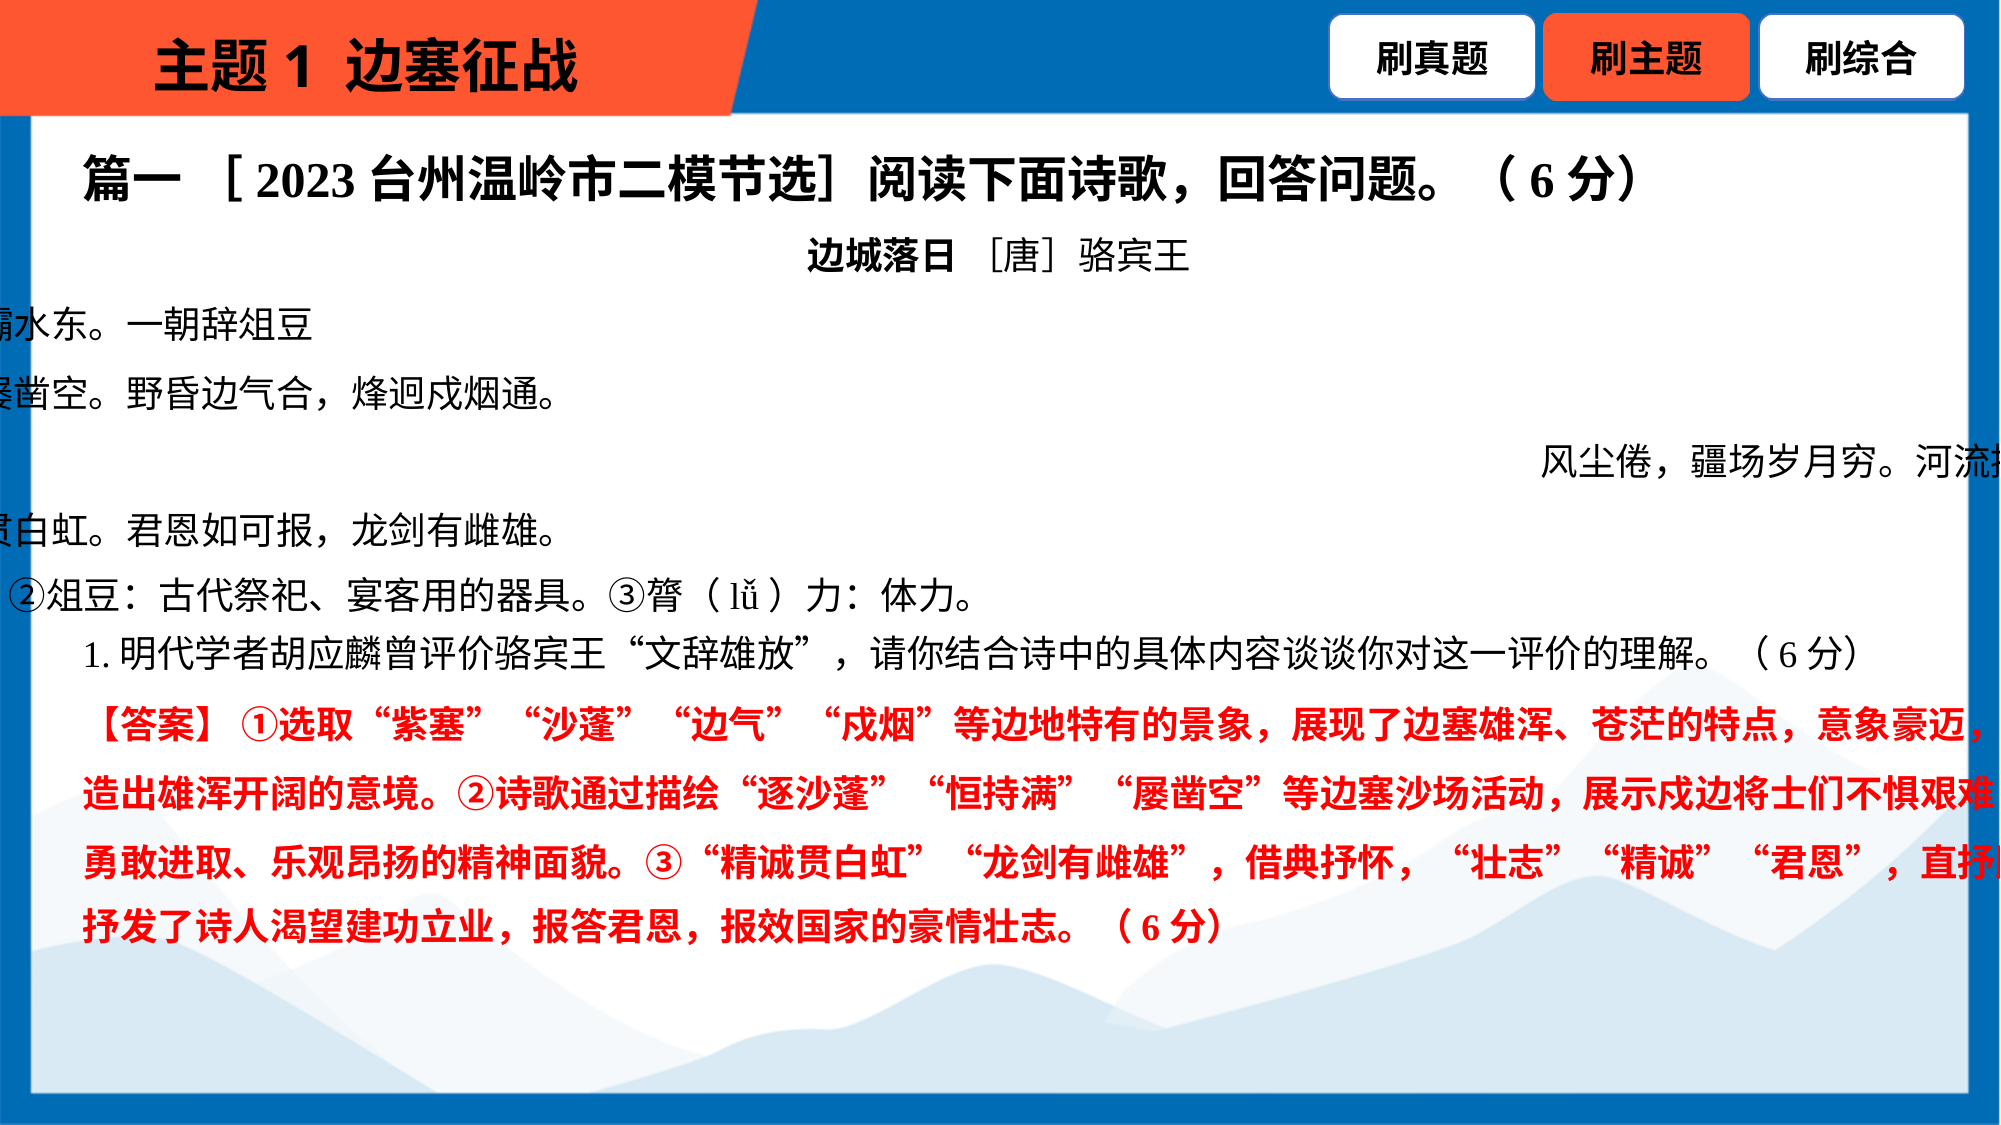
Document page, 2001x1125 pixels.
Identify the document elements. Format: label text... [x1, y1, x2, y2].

picture [0, 0, 2000, 1125]
text_box 1.明代学者胡应麟曾评价骆宾王“文辞雄放”，请你结合诗中的具体内容谈谈你对这一评价的理解。（6分） [82, 610, 1917, 669]
text_box 【答案】 ①选取“紫塞”“沙蓬”“边气”“戍烟”等边地特有的景象，展现了边塞雄浑、苍茫的特点，意象豪迈，营 造出雄浑开阔的意境。②诗歌通过描绘“逐沙蓬”“恒持满”“屡凿空”等边塞沙场活动，展示戍边将士们不惧艰难， 勇敢进取、乐观昂扬的精神面貌。③“精诚贯白虹”“龙剑有雌雄”，借典抒怀，“壮志”“精诚”“君恩”，直抒胸臆， 抒发了诗人渴望建功立业，报答君恩，报效国家的豪情壮志。（6分） [82, 677, 1917, 942]
picture [2, 401, 9, 407]
text_box 篇一 ［2023台州温岭市二模节选］阅读下面诗歌，回答问题。（6分） [82, 146, 1917, 207]
